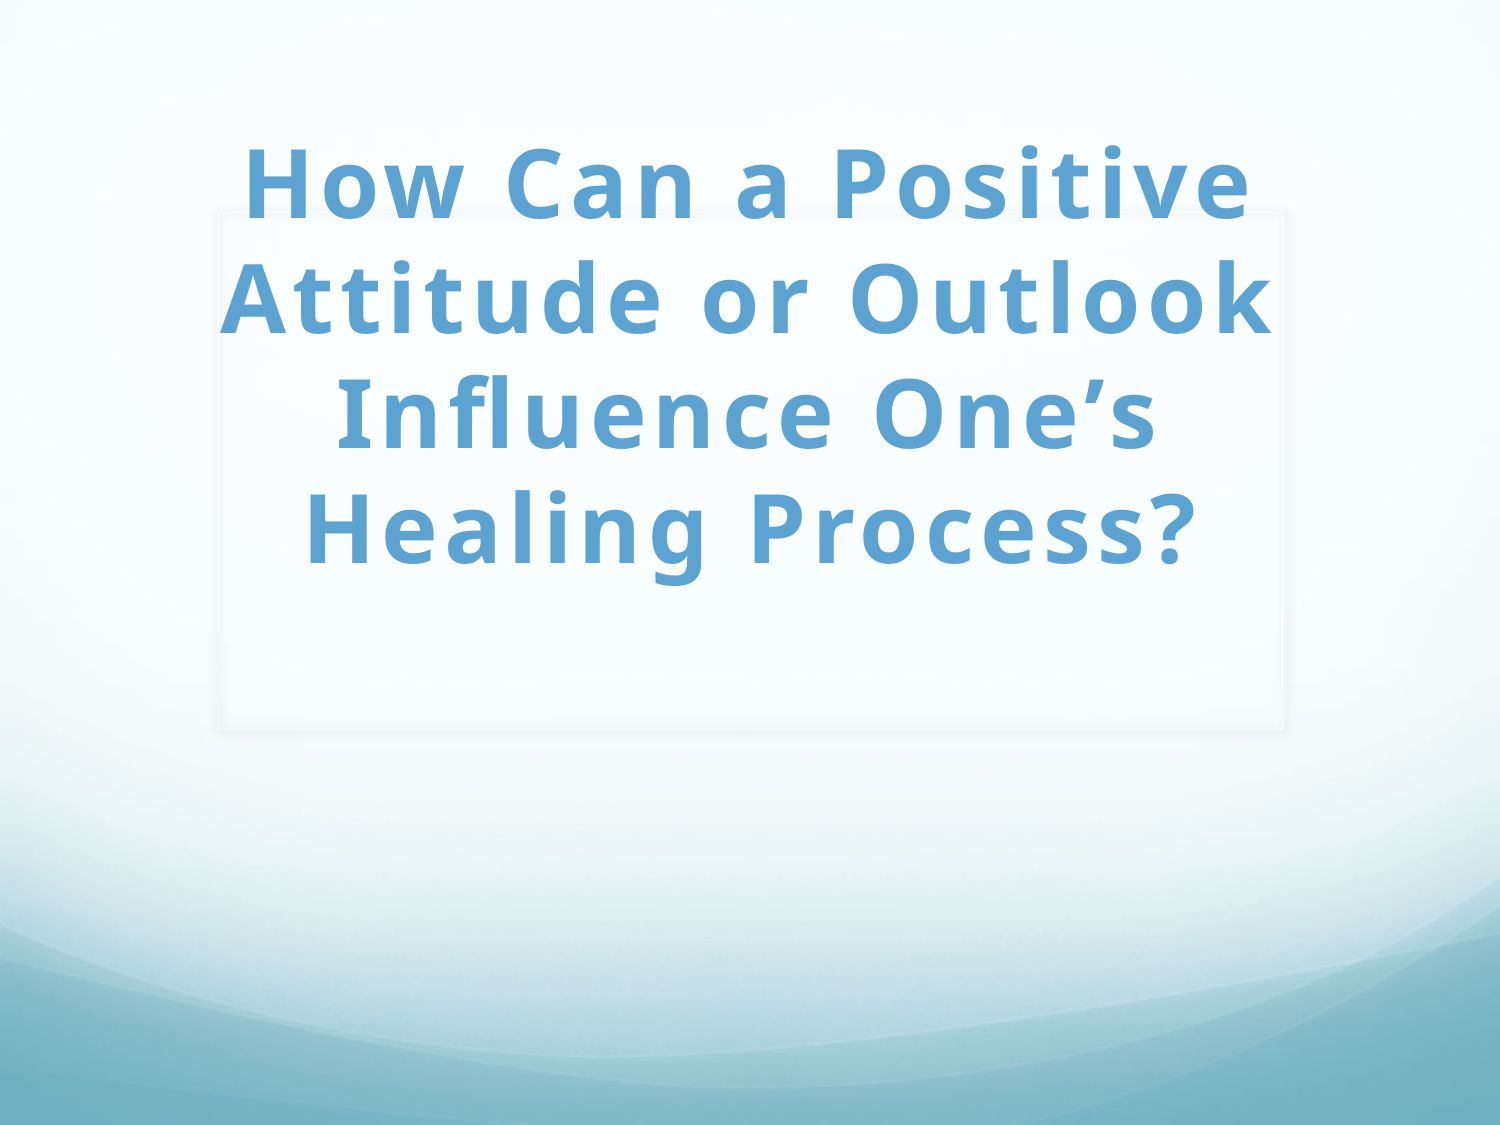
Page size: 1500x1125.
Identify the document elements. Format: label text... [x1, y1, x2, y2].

title How Can a Positive Attitude or Outlook Influence One’s Healing Process? [112, 80, 1388, 591]
